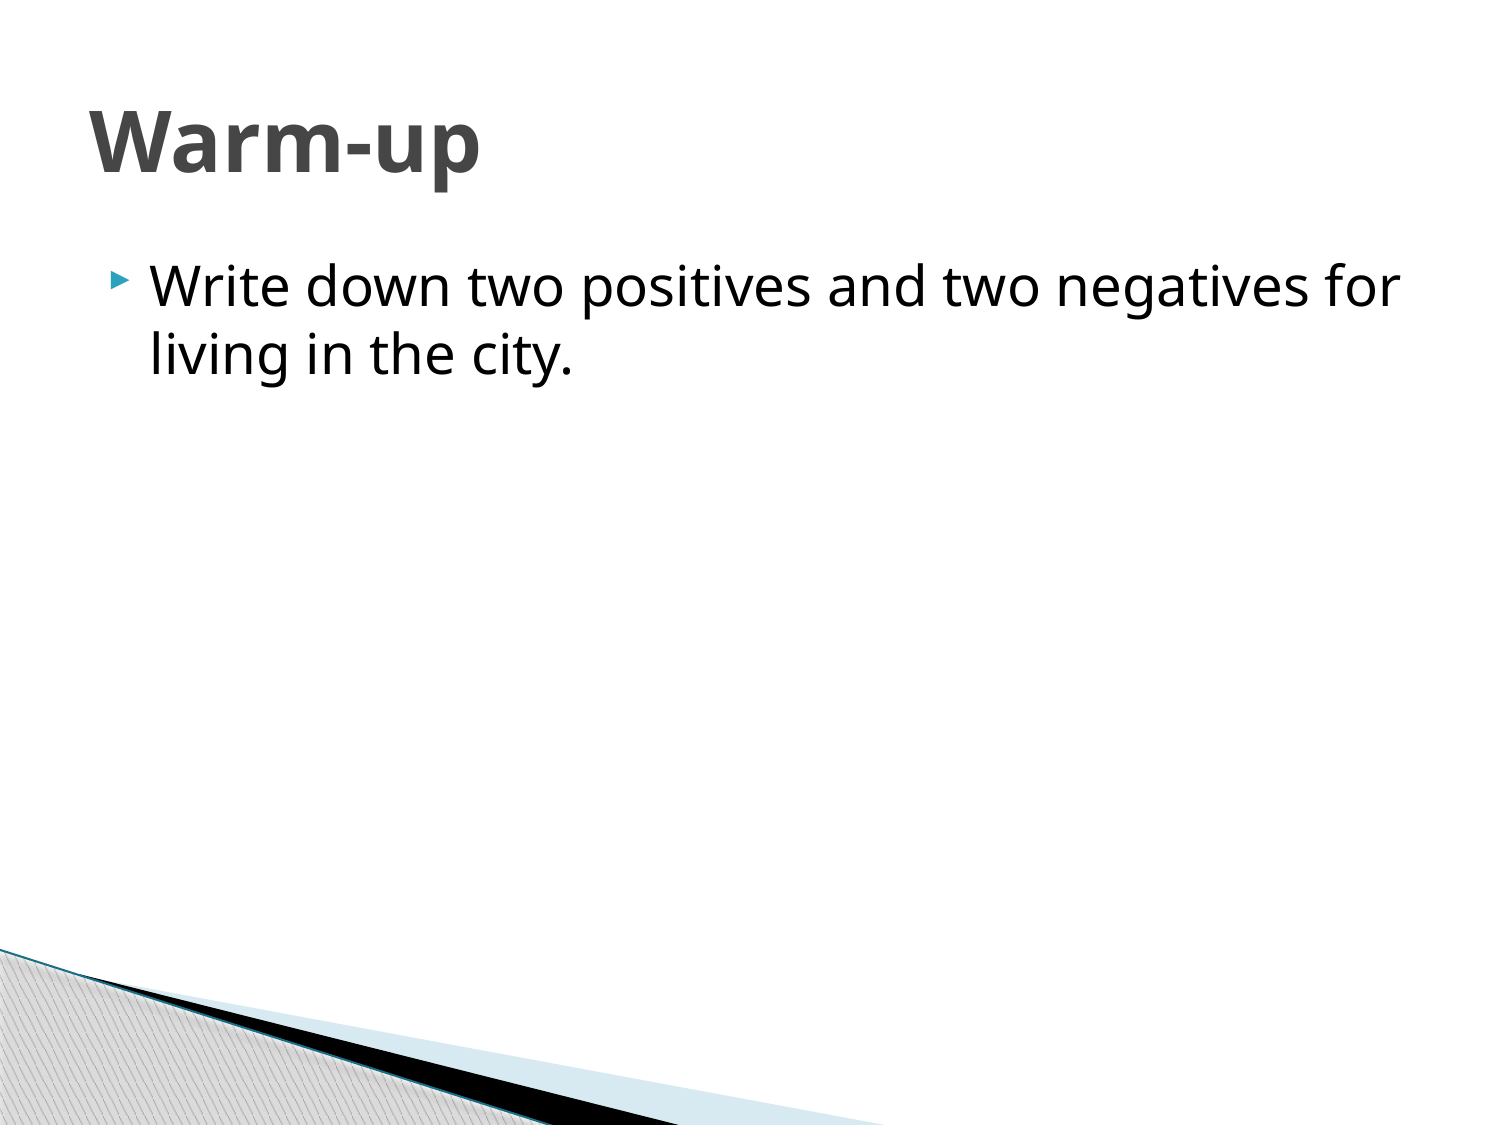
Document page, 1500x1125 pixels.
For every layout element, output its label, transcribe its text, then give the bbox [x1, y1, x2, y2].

list Write down two positives and two negatives for living in the city. [75, 243, 1425, 986]
title Warm-up [75, 45, 1425, 233]
